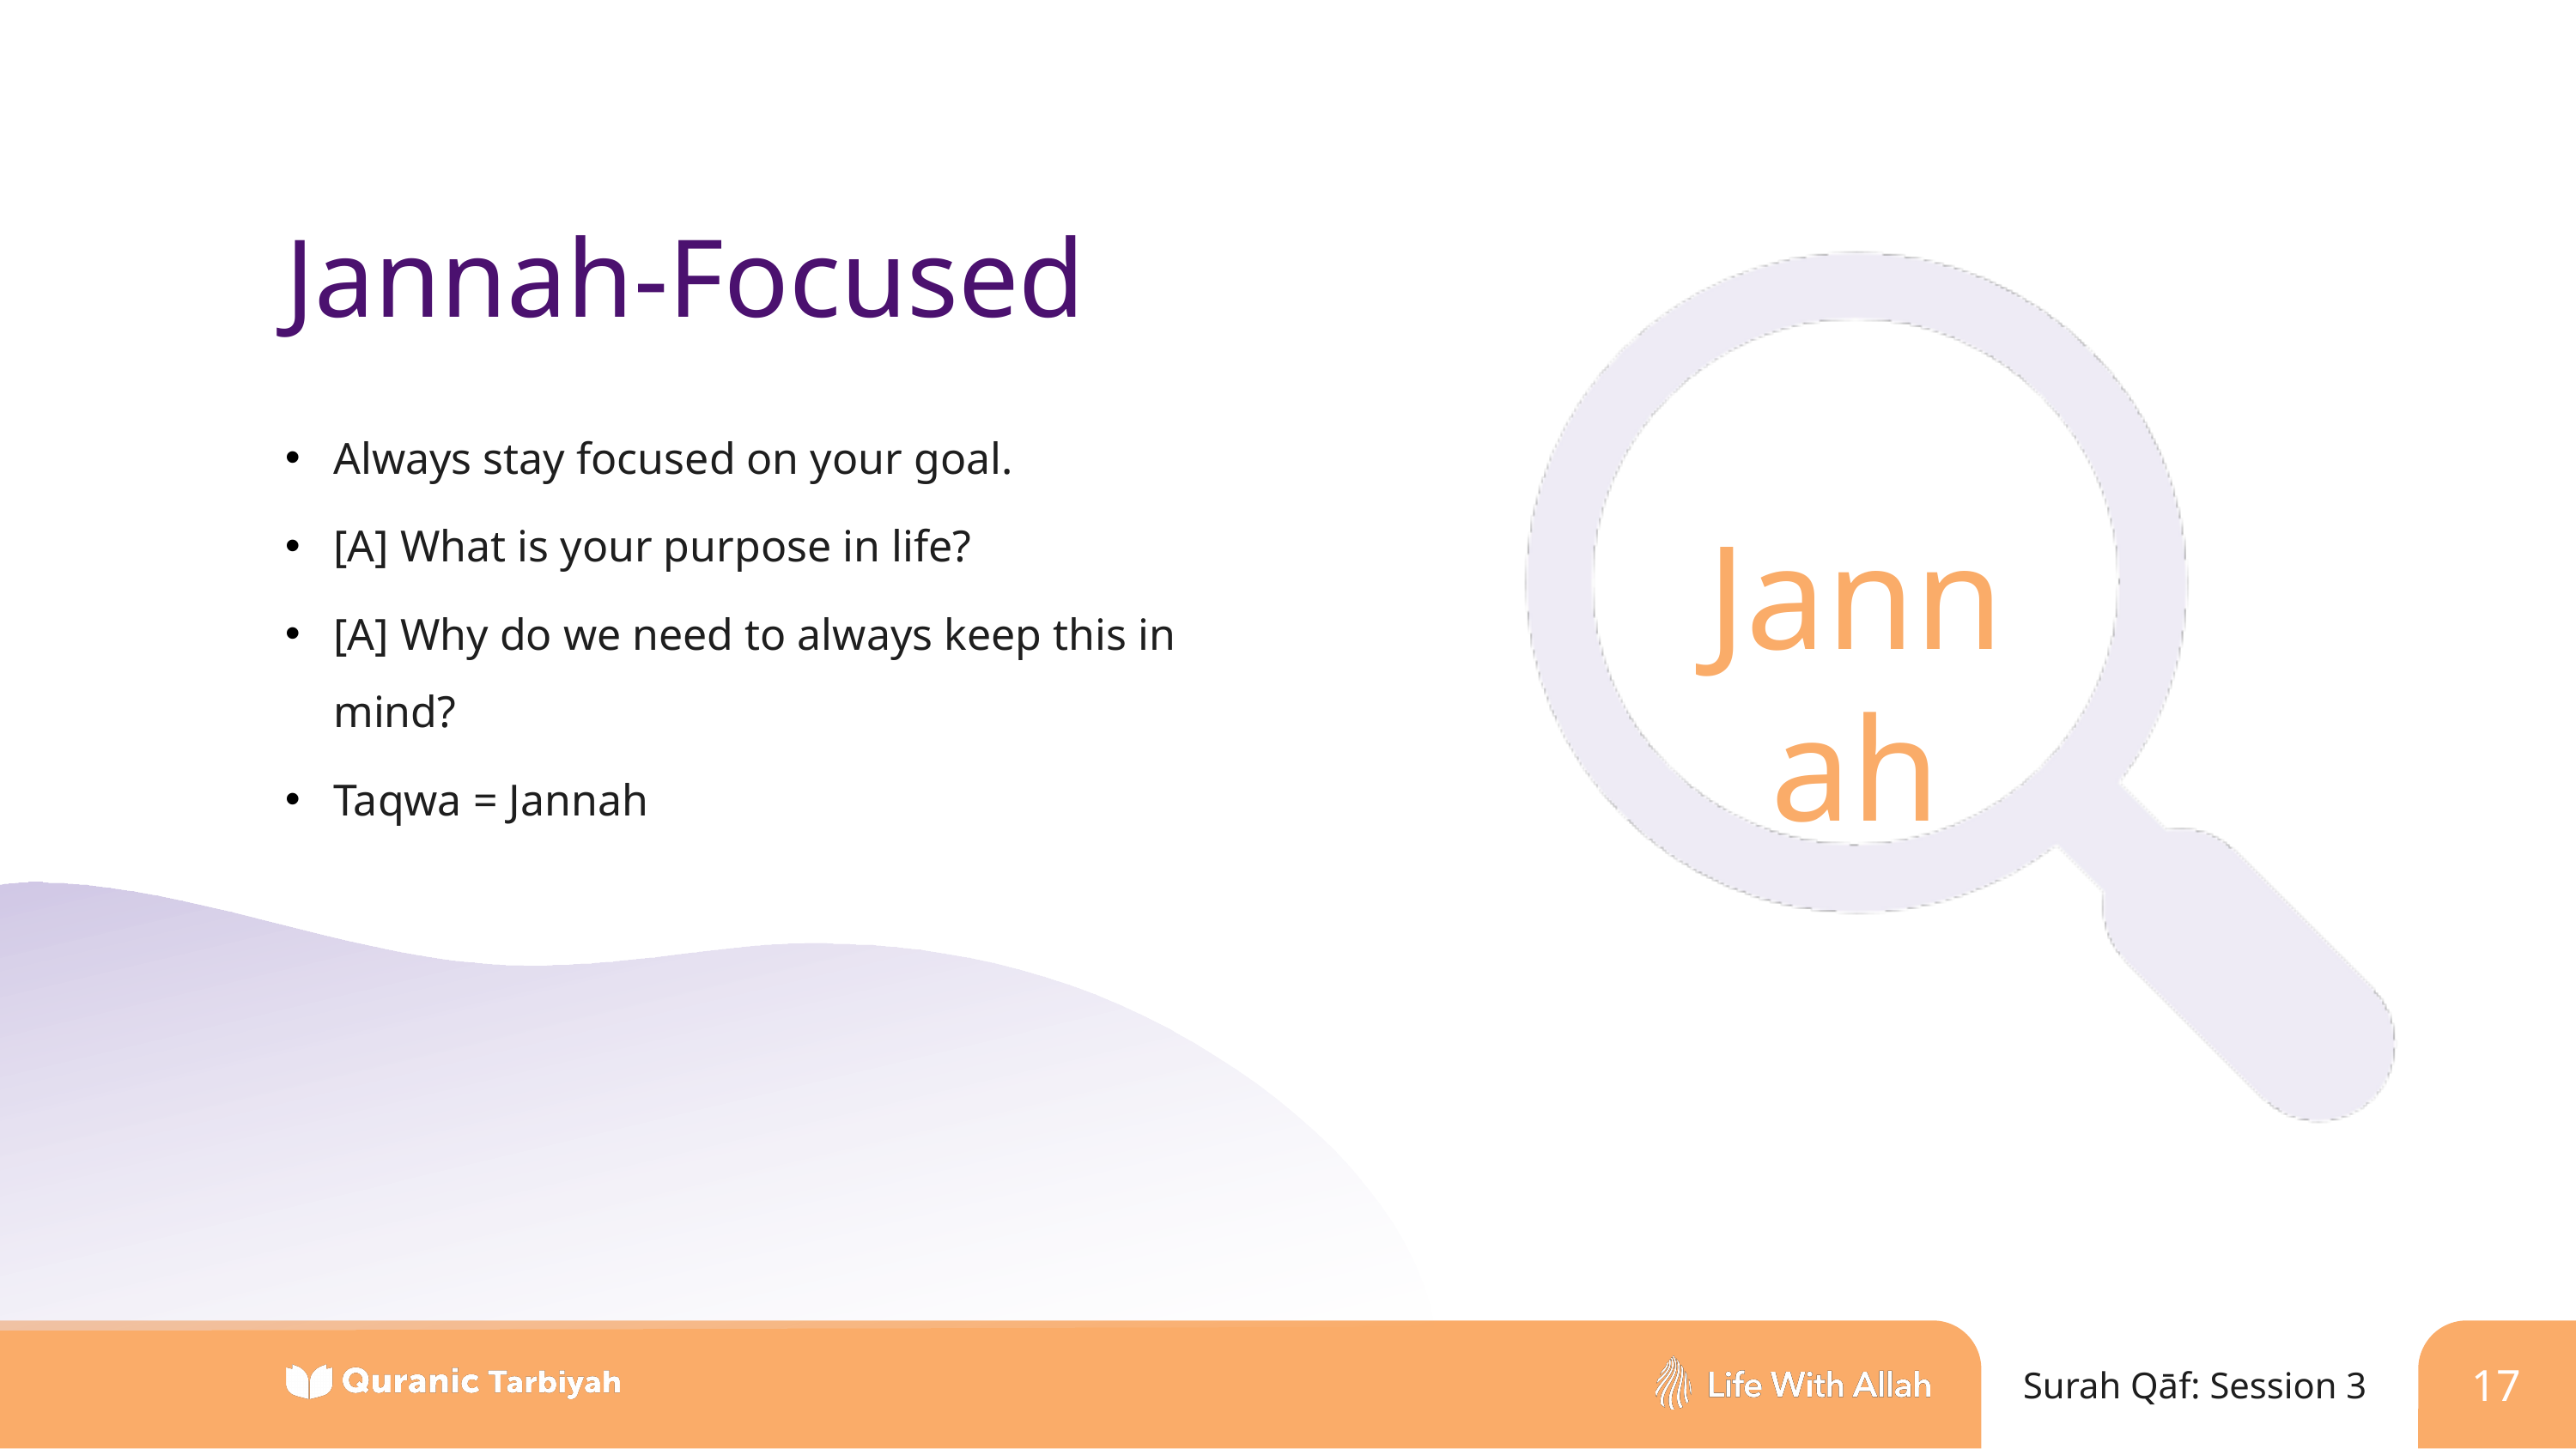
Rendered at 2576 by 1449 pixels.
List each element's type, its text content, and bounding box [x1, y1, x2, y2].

picture [1433, 160, 2488, 1214]
picture [286, 1364, 620, 1399]
text_box Jannah-Focused [272, 203, 1115, 345]
text_box Always stay focused on your goal. [A] What is your purpose in life? [A] Why do we need to always keep this in mind? Taqwa = Jannah [272, 398, 1192, 831]
picture [1656, 1355, 1930, 1410]
text_box [0, 882, 1433, 1331]
